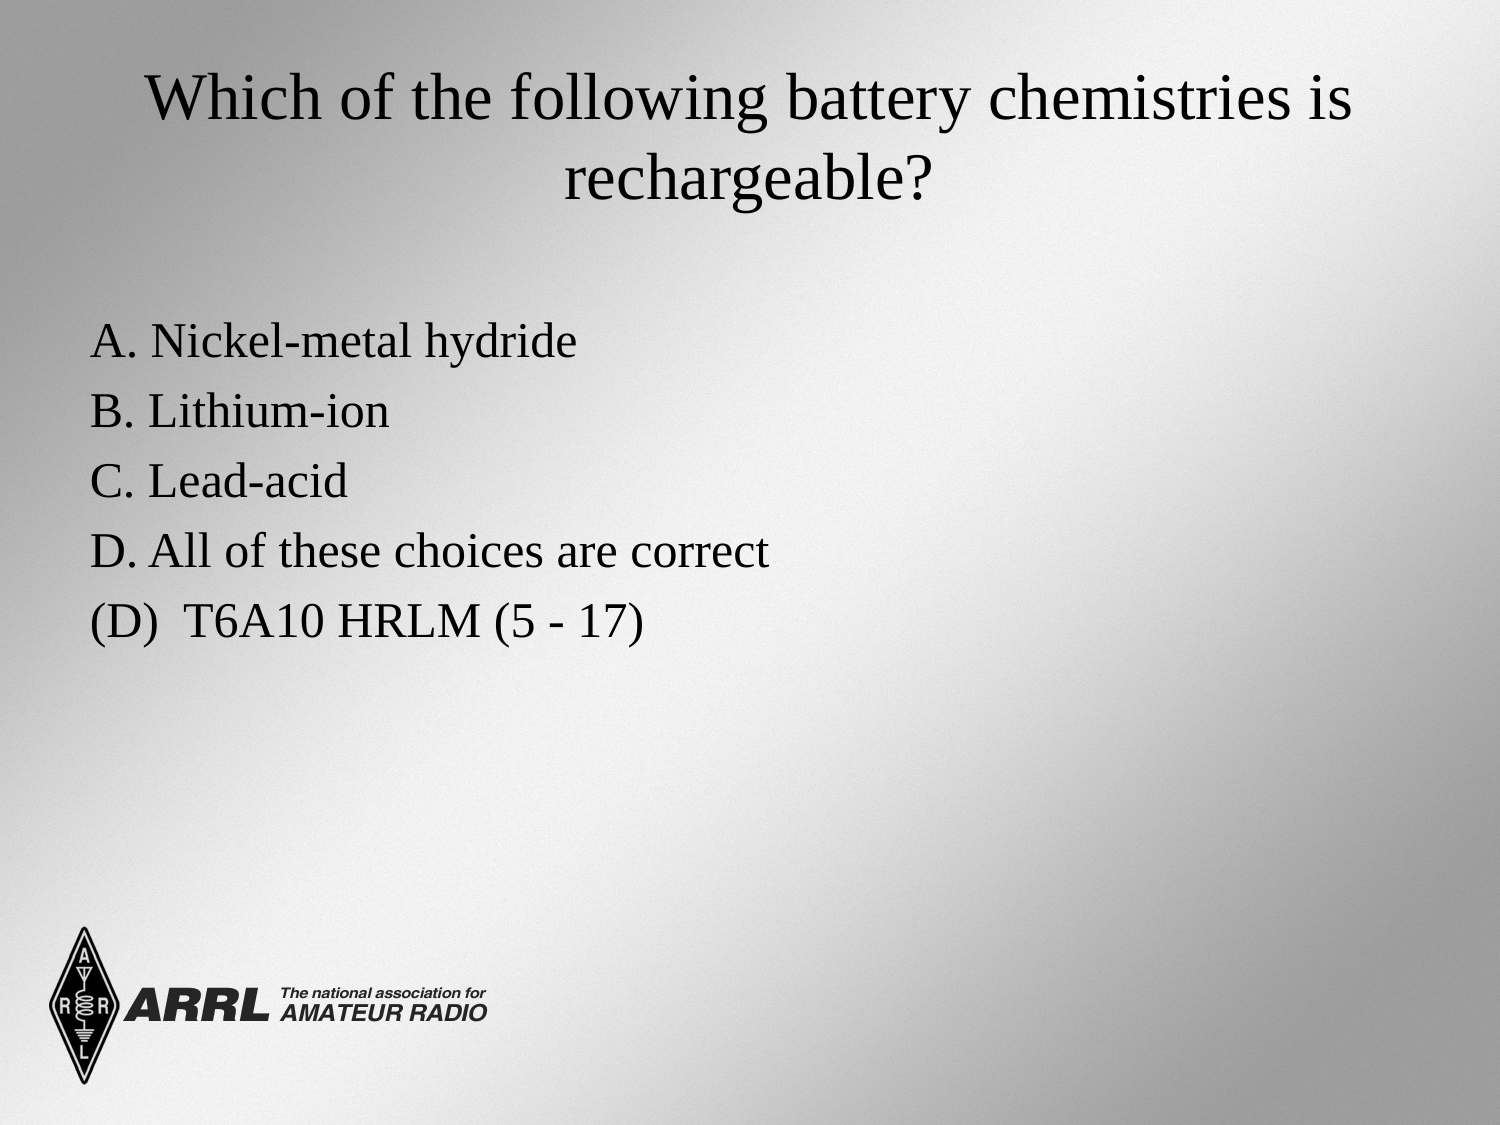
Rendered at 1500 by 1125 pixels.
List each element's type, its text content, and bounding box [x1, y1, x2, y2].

picture [0, 0, 1500, 1125]
list A. Nickel-metal hydride B. Lithium-ion C. Lead-acid D. All of these choices are correct (D) T6A10 HRLM (5 - 17) [75, 299, 1425, 1005]
title Which of the following battery chemistries is rechargeable? [75, 45, 1425, 233]
